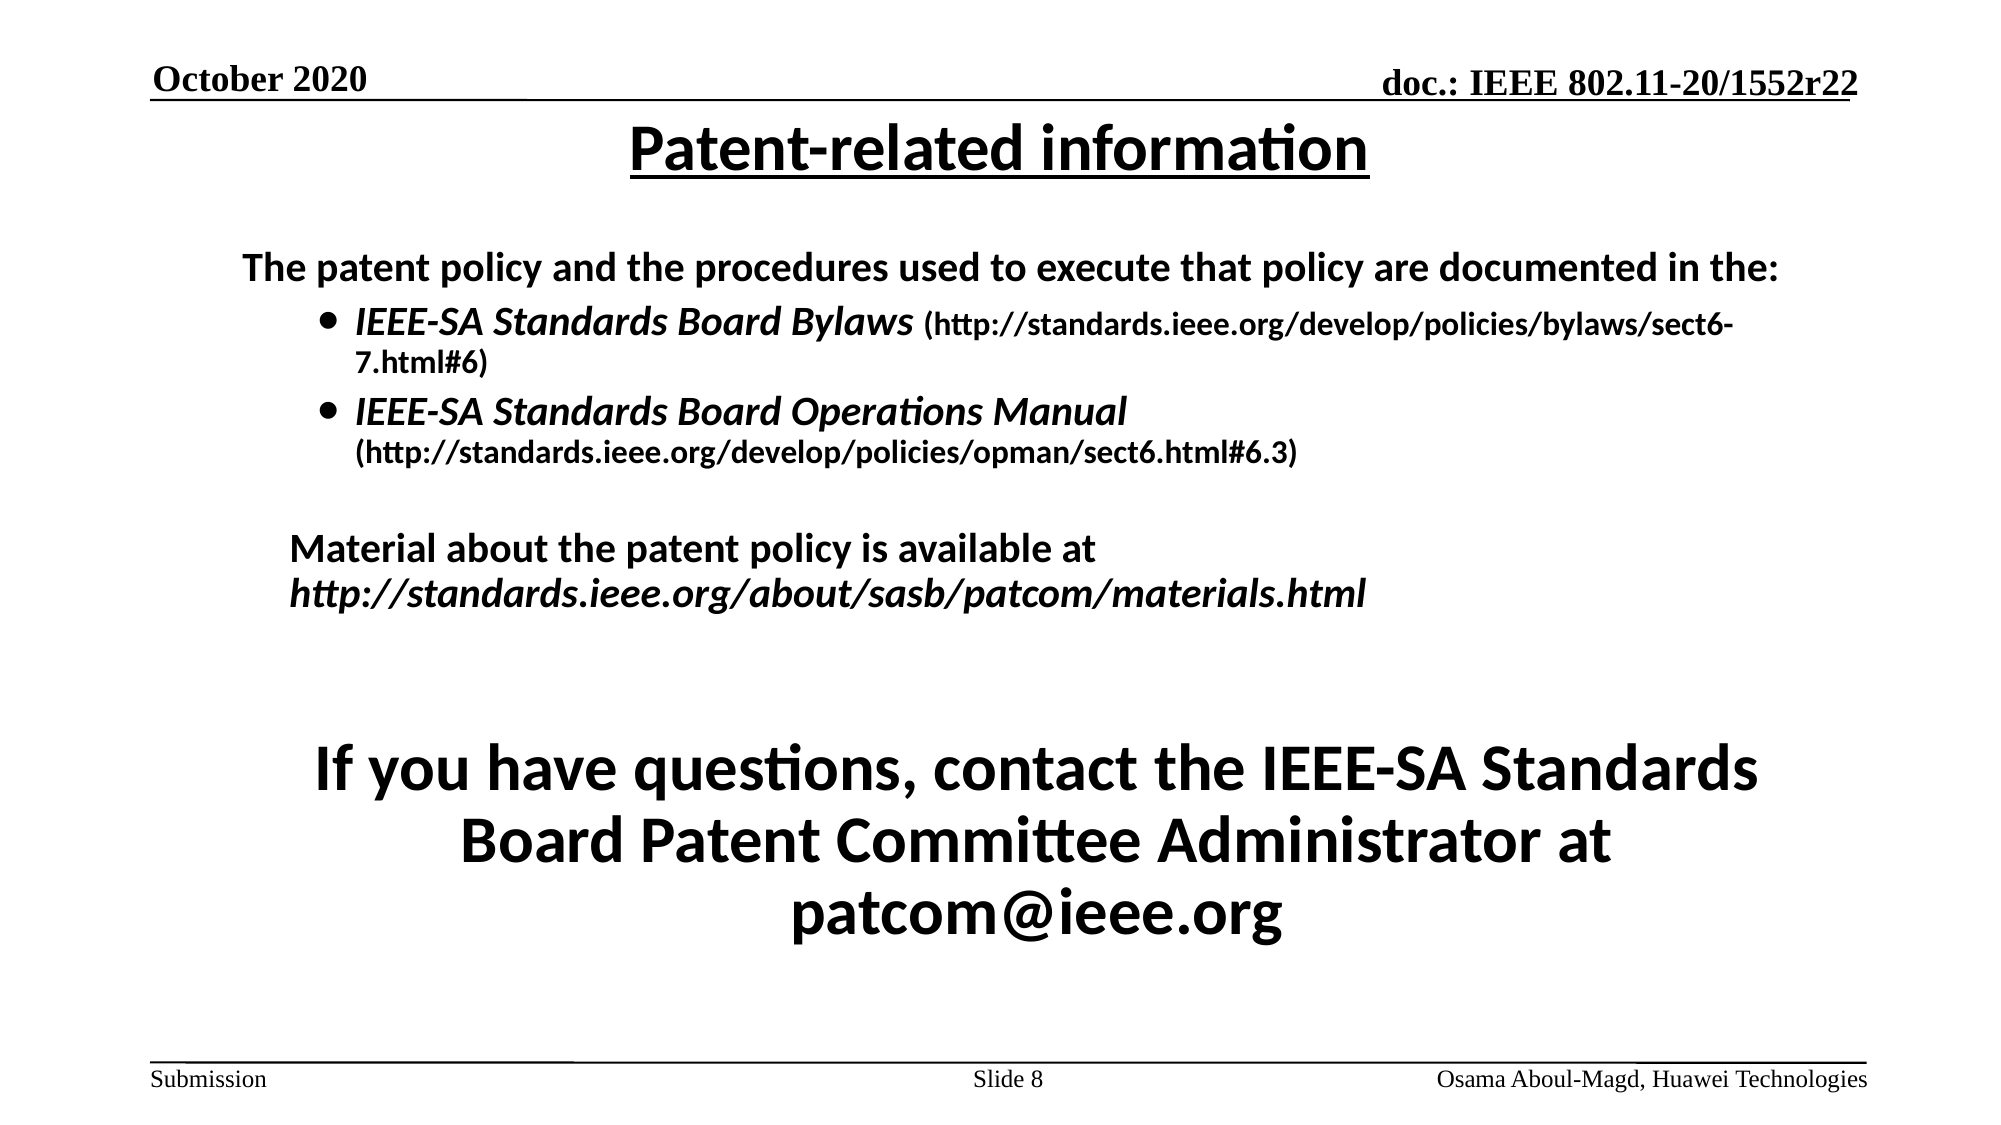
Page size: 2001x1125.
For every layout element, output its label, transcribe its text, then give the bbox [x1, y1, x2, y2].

footer Osama Aboul-Magd, Huawei Technologies [1171, 1061, 1869, 1093]
title Patent-related information [362, 112, 1638, 176]
slide_number Slide 8 [950, 1061, 1067, 1123]
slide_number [152, 54, 563, 100]
list The patent policy and the procedures used to execute that policy are documented in the: IEEE-SA Standards Board Bylaws (http://standards.ieee.org/develop/policies/bylaws/sect6-7.html#6) IEEE-SA Standards Board Operations Manual (http://standards.ieee.org/develop/policies/opman/sect6.html#6.3) Material about the patent policy is available at http://standards.ieee.org/about/sasb/patcom/materials.html If you have questions, contact the IEEE-SA Standards Board Patent Committee Administrator at patcom@ieee.org [152, 237, 1801, 913]
